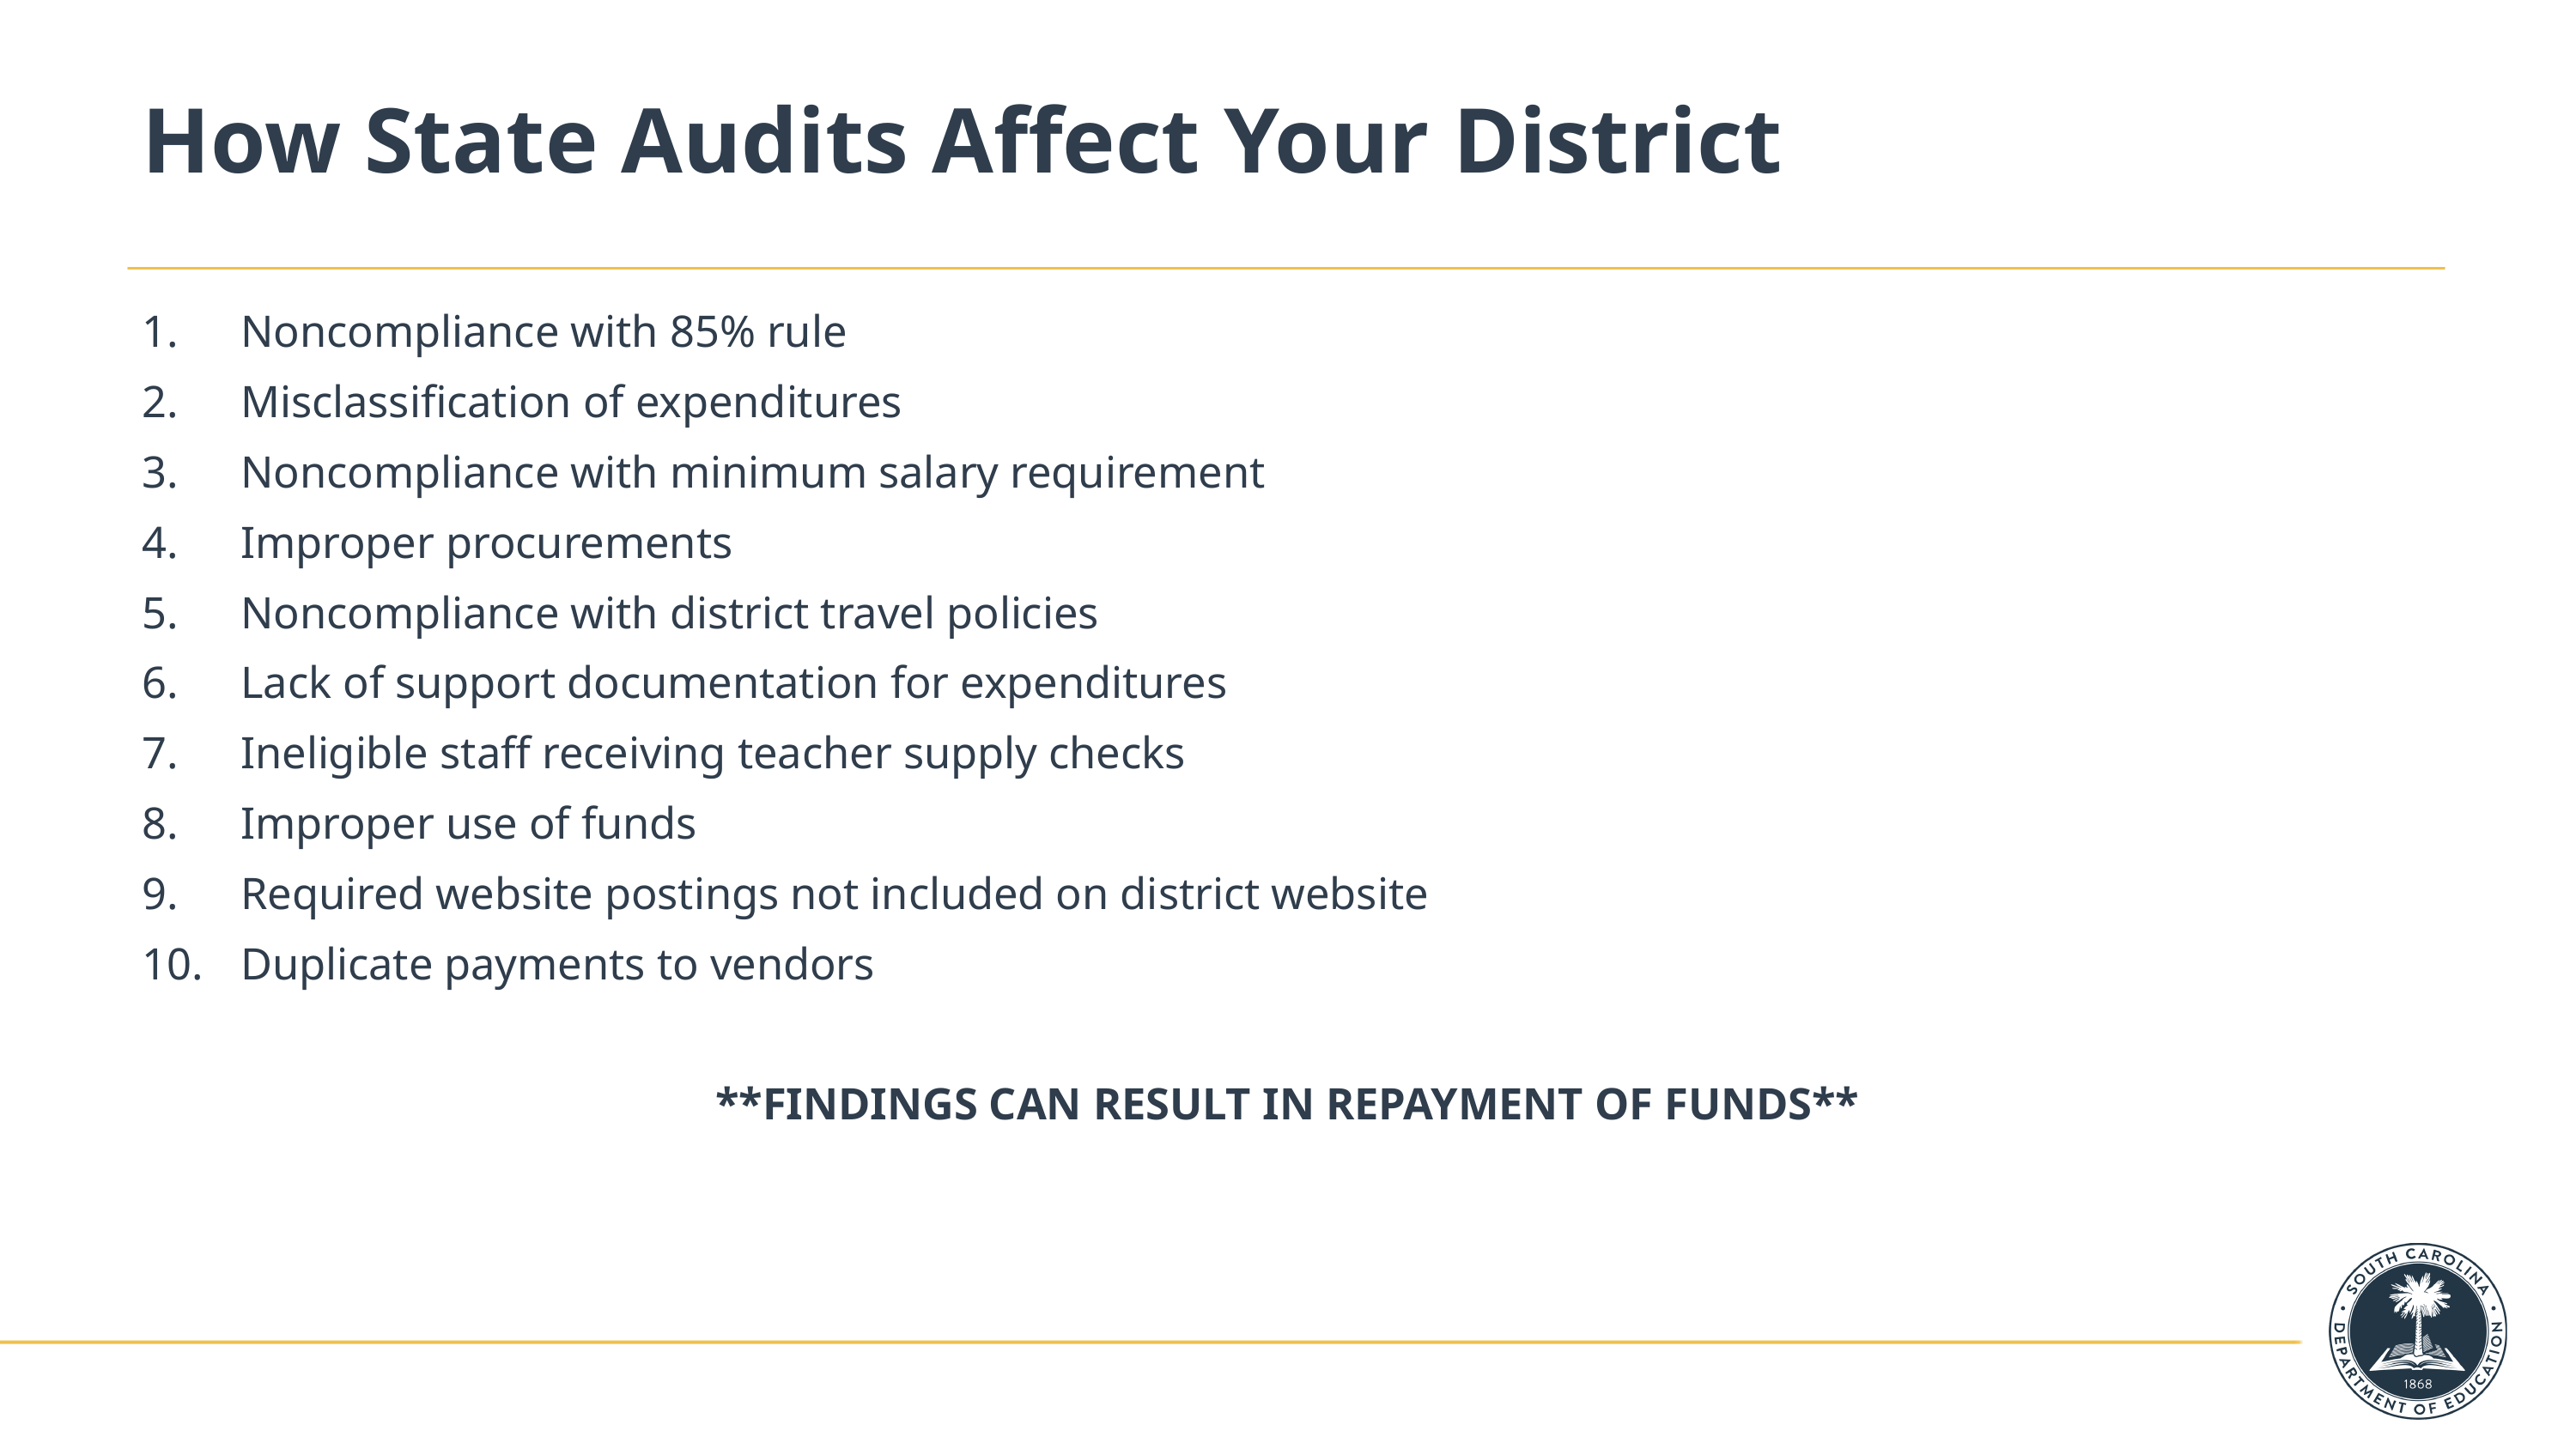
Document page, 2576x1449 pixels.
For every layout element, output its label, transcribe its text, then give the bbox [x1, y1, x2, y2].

picture [2329, 1243, 2507, 1420]
list Noncompliance with 85% rule Misclassification of expenditures Noncompliance with minimum salary requirement Improper procurements Noncompliance with district travel policies Lack of support documentation for expenditures Ineligible staff receiving teacher supply checks Improper use of funds Required website postings not included on district website Duplicate payments to vendors **FINDINGS CAN RESULT IN REPAYMENT OF FUNDS** [129, 303, 2447, 1145]
title How State Audits Affect Your District [129, 76, 2447, 232]
